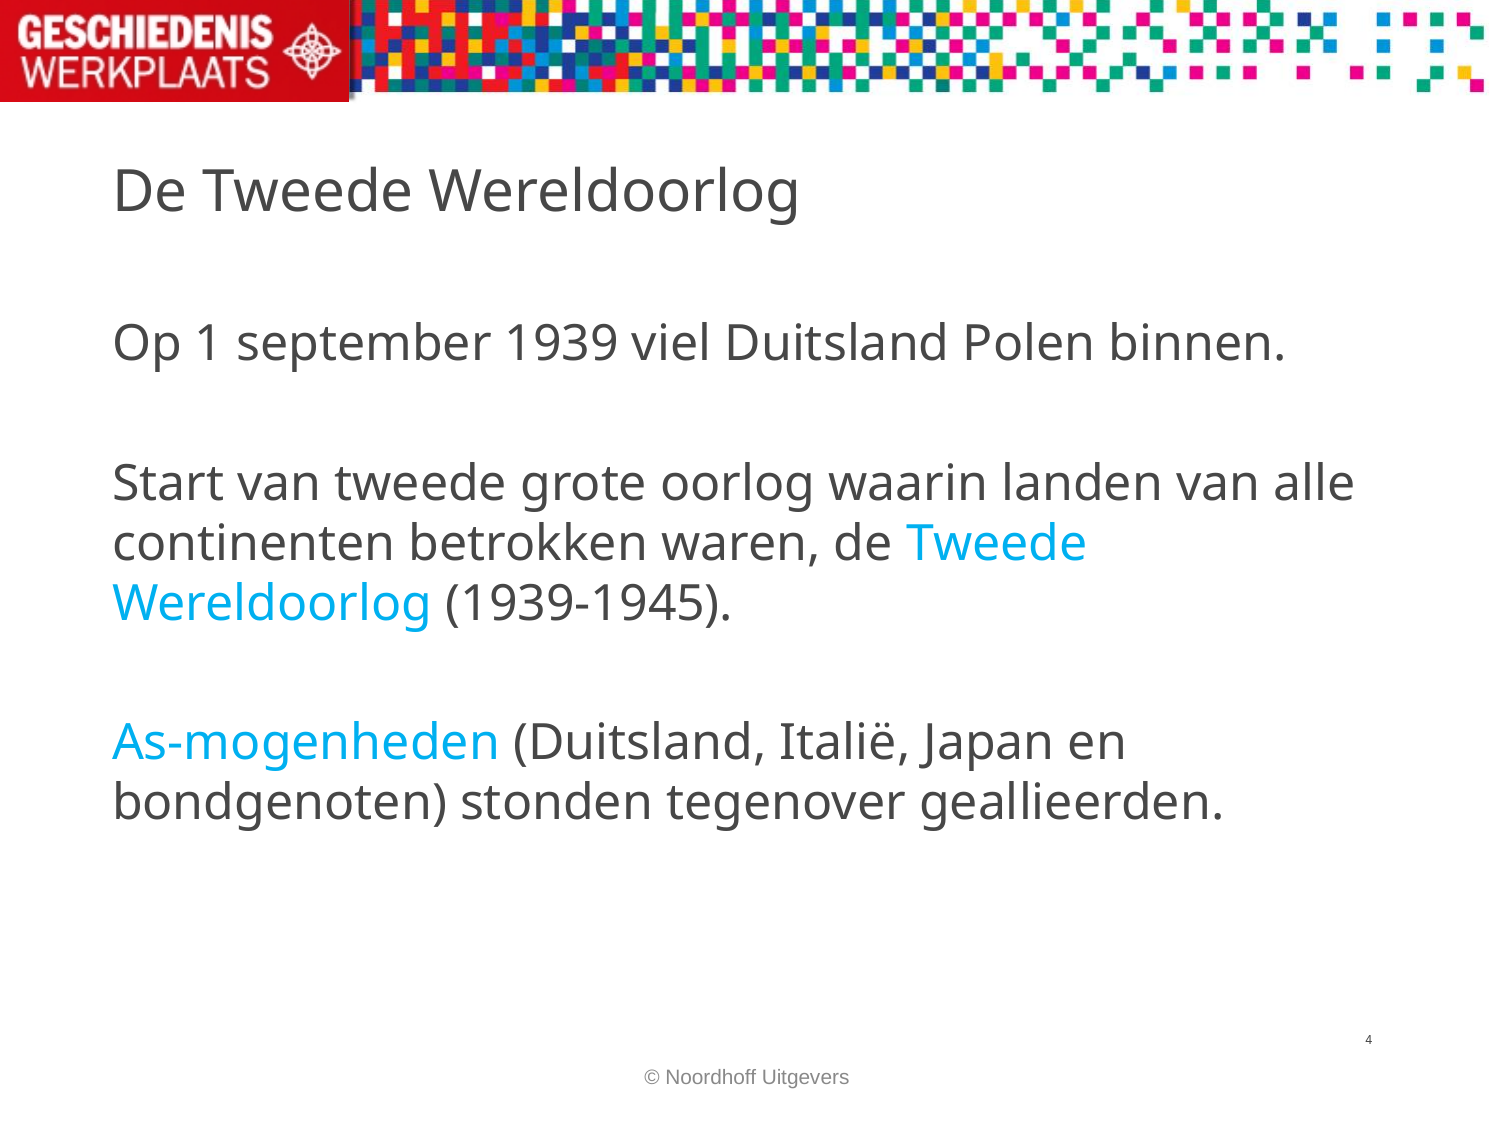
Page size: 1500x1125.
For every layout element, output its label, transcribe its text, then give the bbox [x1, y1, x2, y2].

text_box © Noordhoff Uitgevers [512, 1045, 988, 1106]
list Op 1 september 1939 viel Duitsland Polen binnen. Start van tweede grote oorlog waarin landen van alle continenten betrokken waren, de Tweede Wereldoorlog (1939-1945). As-mogenheden (Duitsland, Italië, Japan en bondgenoten) stonden tegenover geallieerden. [112, 302, 1409, 988]
slide_number 4 [1325, 1025, 1388, 1063]
picture [0, 0, 1500, 1125]
title De Tweede Wereldoorlog [112, 145, 1401, 256]
